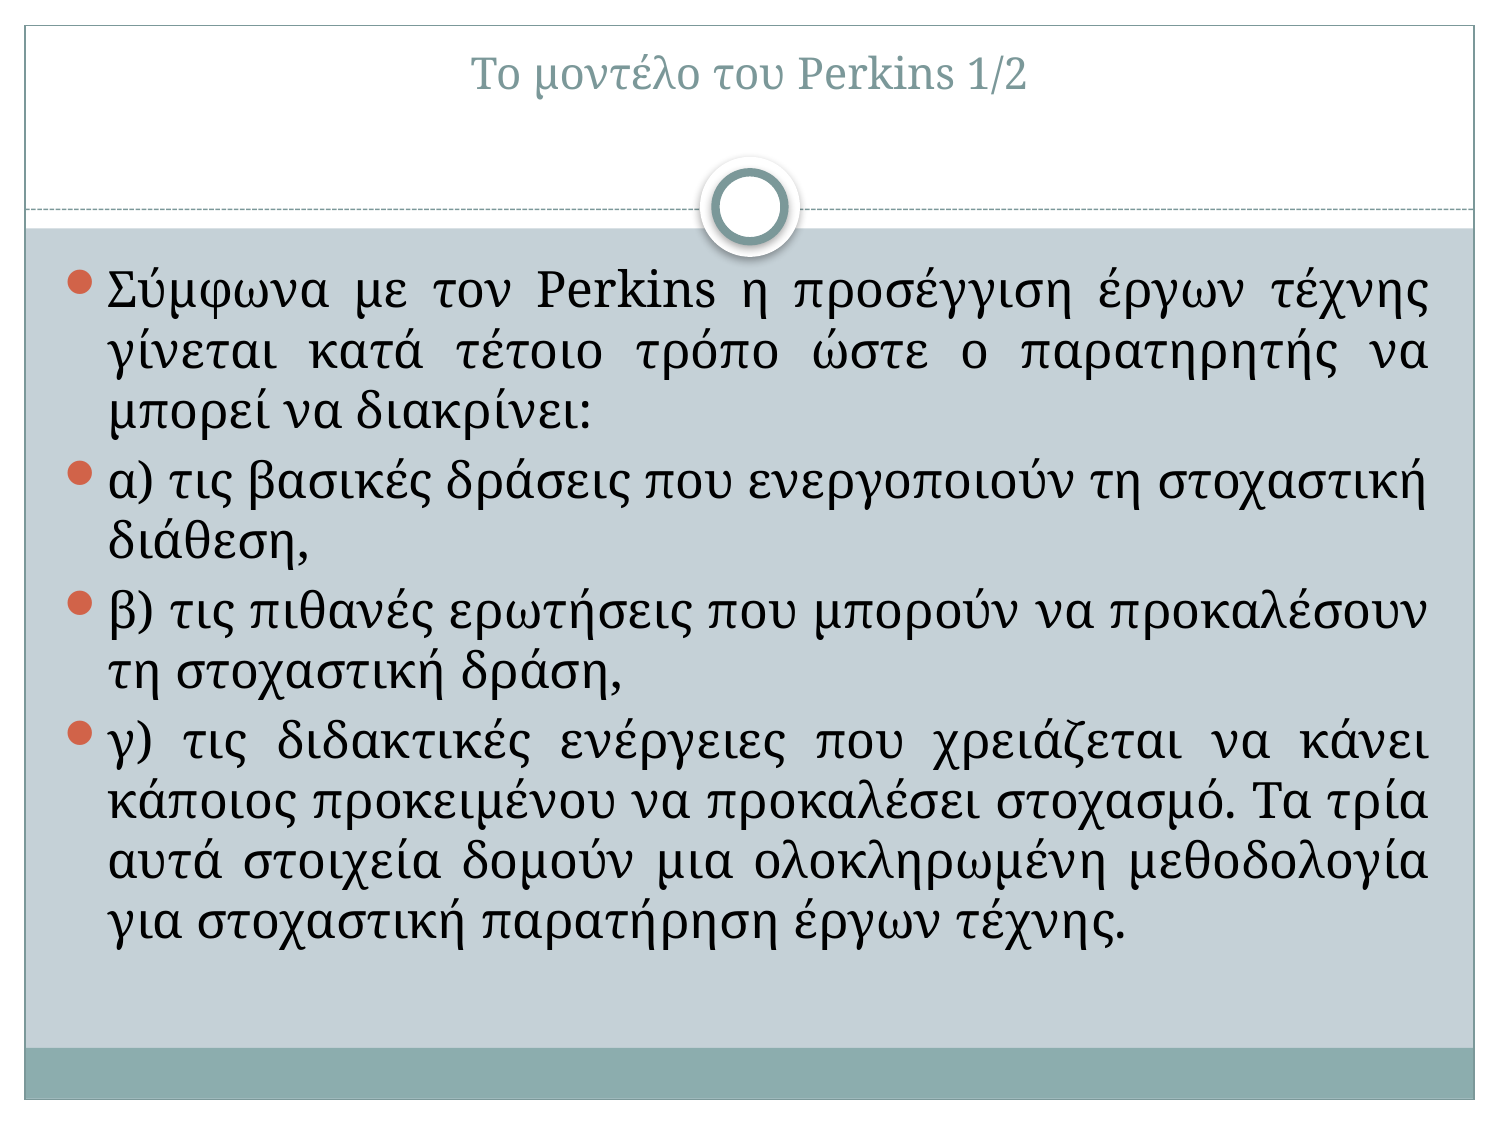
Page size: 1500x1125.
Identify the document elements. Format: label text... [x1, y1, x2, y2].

title Το μοντέλο του Perkins 1/2 [49, 37, 1450, 162]
list Σύμφωνα με τον Perkins η προσέγγιση έργων τέχνης γίνεται κατά τέτοιο τρόπο ώστε ο παρατηρητής να μπορεί να διακρίνει: α) τις βασικές δράσεις που ενεργοποιούν τη στοχαστική διάθεση, β) τις πιθανές ερωτήσεις που μπορούν να προκαλέσουν τη στοχαστική δράση, γ) τις διδακτικές ενέργειες που χρειάζεται να κάνει κάποιος προκειμένου να προκαλέσει στοχασμό. Τα τρία αυτά στοιχεία δομούν μια ολοκληρωμένη μεθοδολογία για στοχαστική παρατήρηση έργων τέχνης. [49, 250, 1445, 1001]
